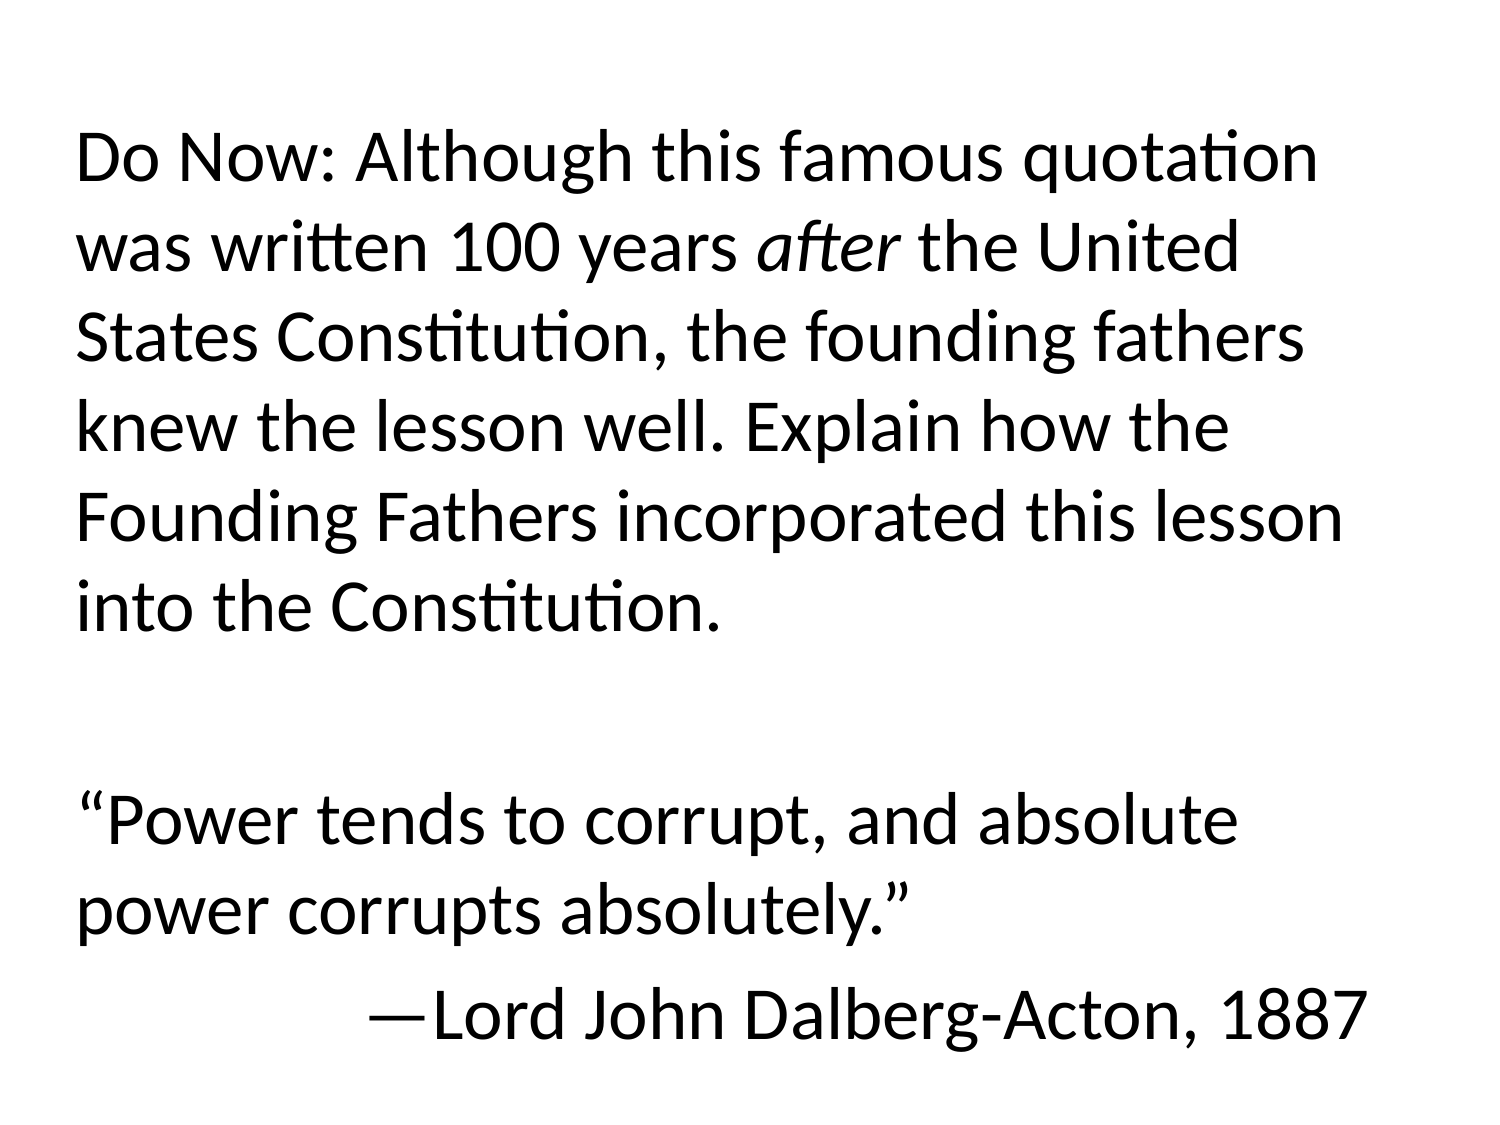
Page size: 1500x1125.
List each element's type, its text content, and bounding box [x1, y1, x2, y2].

subtitle “Power tends to corrupt, and absolute power corrupts absolutely.” —Lord John Dalberg-Acton, 1887 [60, 762, 1437, 1075]
title Do Now: Although this famous quotation was written 100 years after the United States Constitution, the founding fathers knew the lesson well. Explain how the Founding Fathers incorporated this lesson into the Constitution. [60, 110, 1385, 642]
